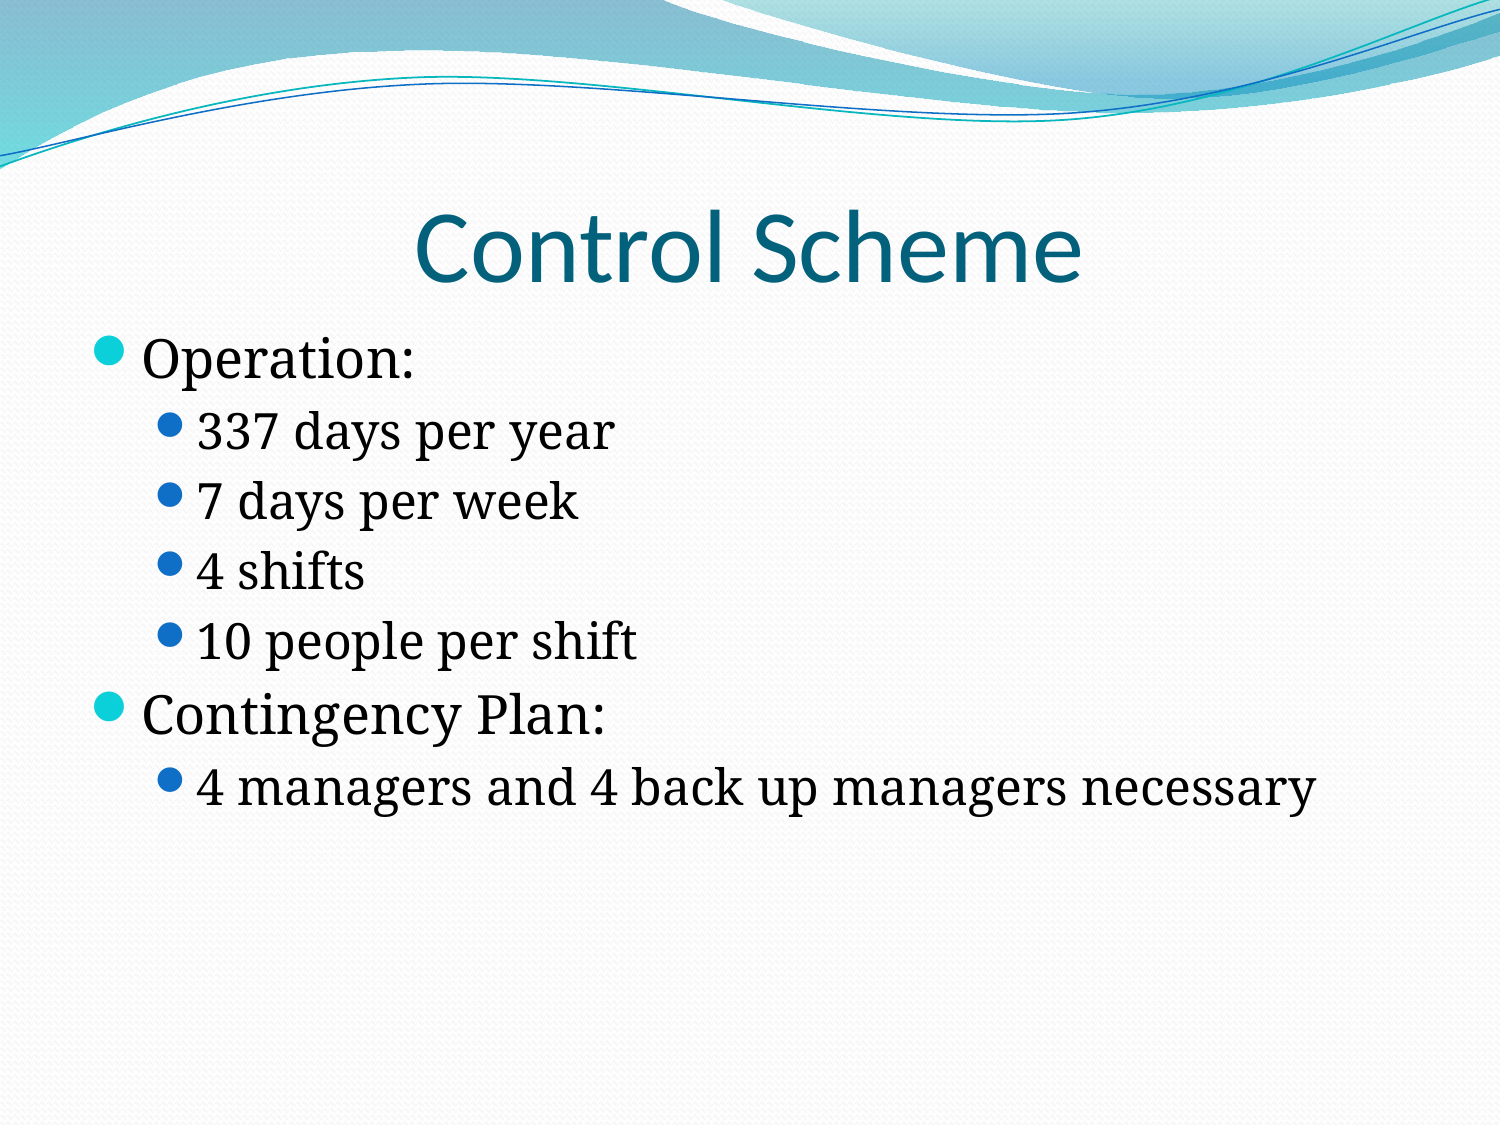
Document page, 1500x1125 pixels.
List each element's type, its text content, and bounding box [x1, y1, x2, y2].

title Control Scheme [75, 115, 1425, 303]
list Operation: 337 days per year 7 days per week 4 shifts 10 people per shift Contingency Plan: 4 managers and 4 back up managers necessary [75, 317, 1425, 1038]
